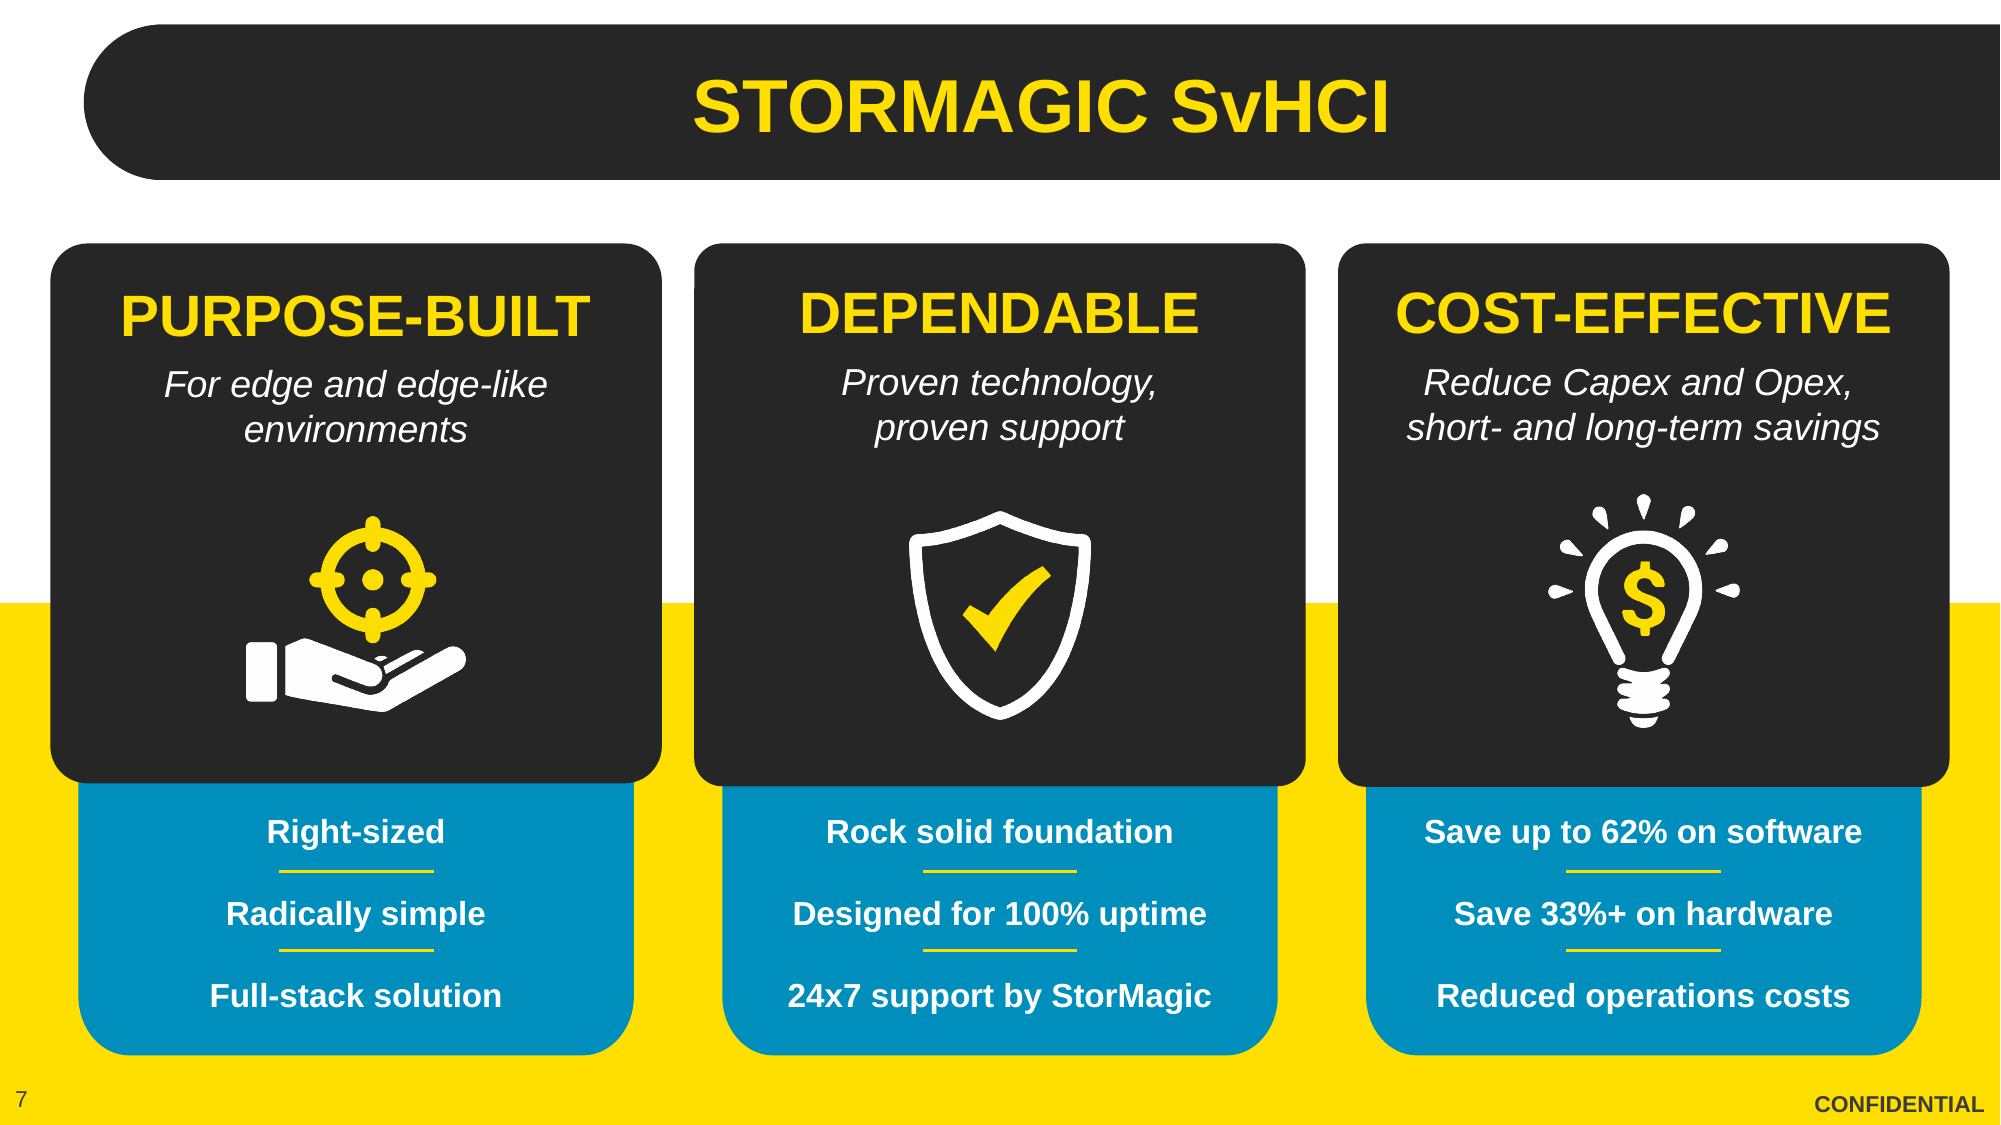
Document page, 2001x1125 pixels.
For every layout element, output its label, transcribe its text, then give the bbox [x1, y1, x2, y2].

text_box CONFIDENTIAL [1743, 1082, 2000, 1125]
text_box ‹#› [0, 1068, 138, 1125]
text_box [50, 243, 663, 1056]
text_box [1337, 243, 1950, 1056]
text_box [693, 243, 1306, 1056]
title STORMAGIC SvHCI [84, 24, 2000, 180]
text_box [0, 603, 2000, 1125]
